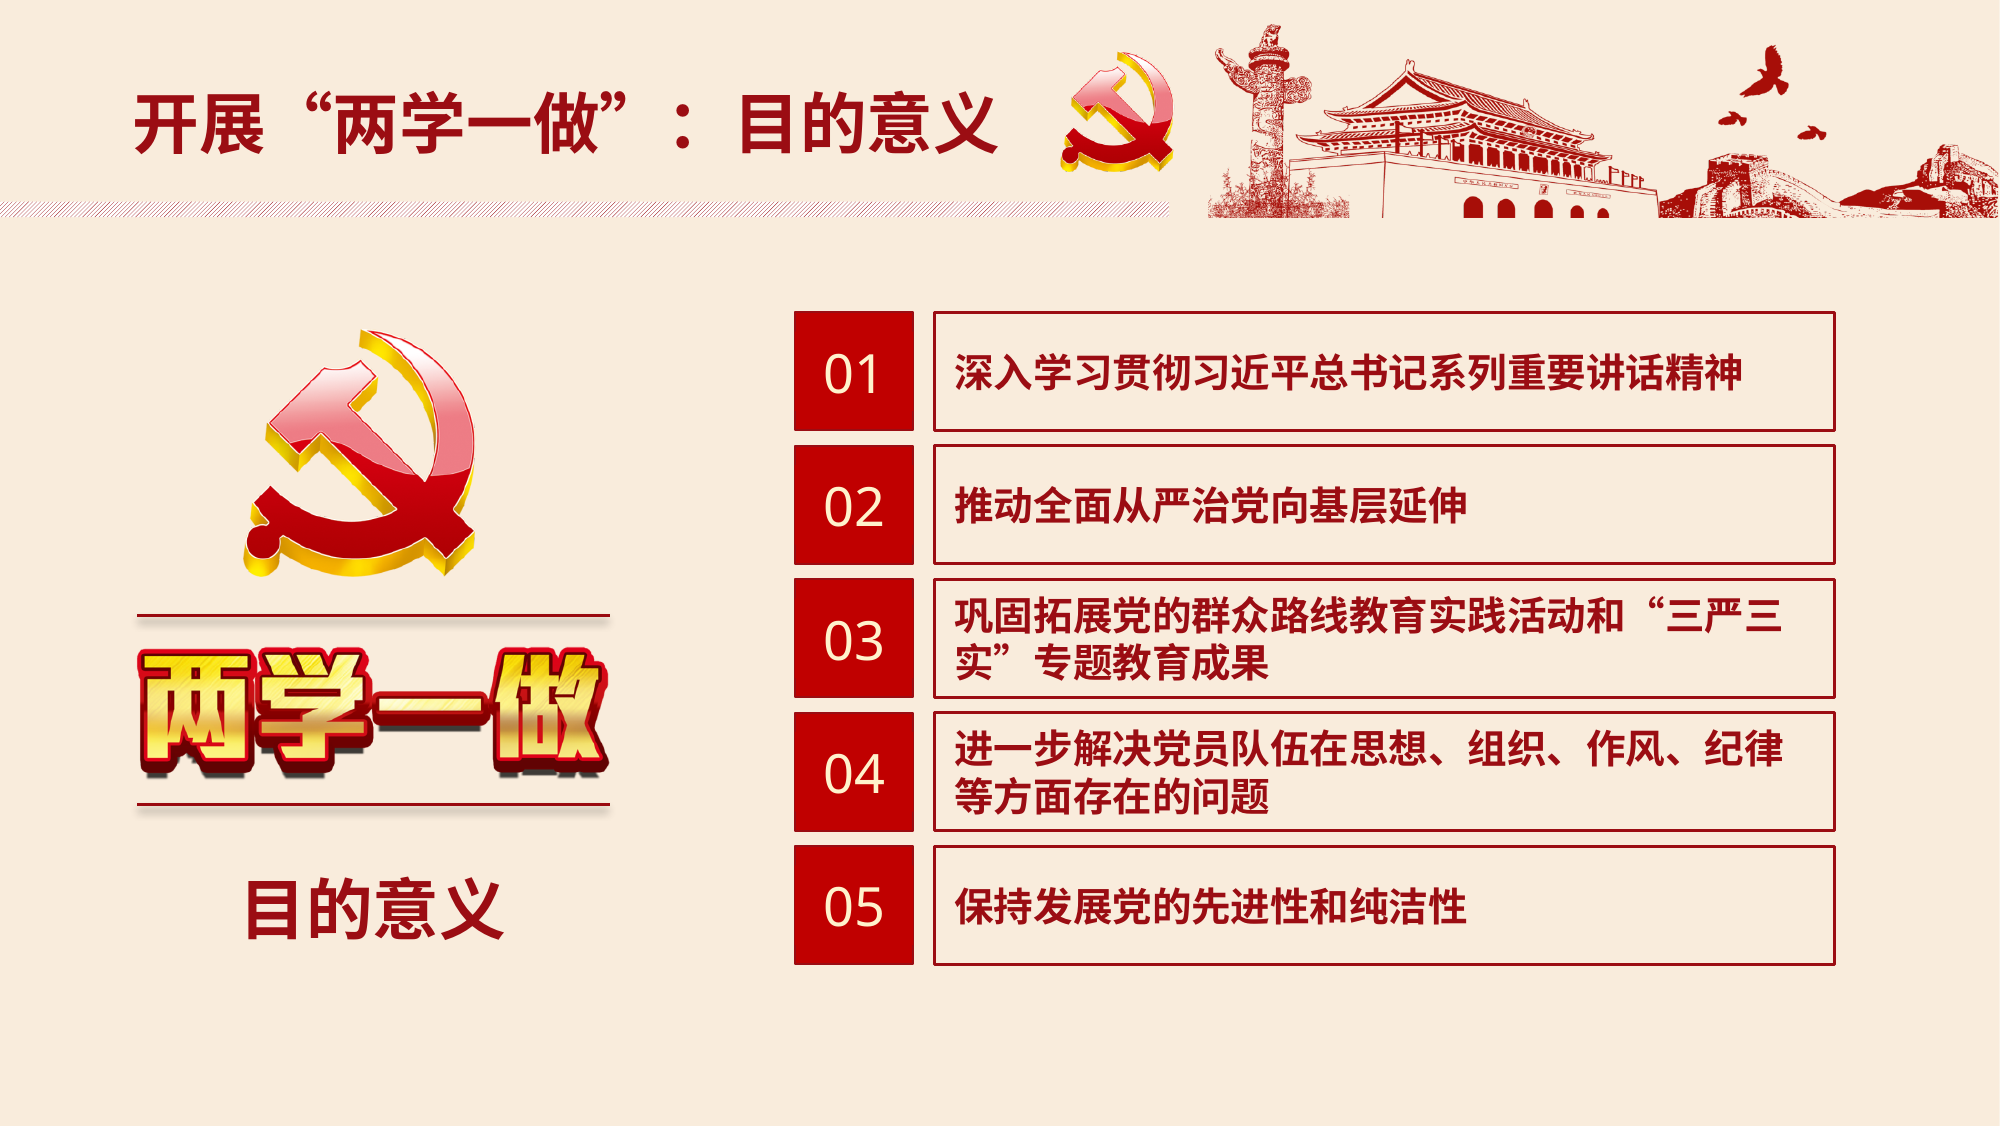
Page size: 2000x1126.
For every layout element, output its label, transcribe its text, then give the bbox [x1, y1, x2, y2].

text_box 巩固拓展党的群众路线教育实践活动和“三严三实”专题教育成果 [933, 577, 1837, 699]
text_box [794, 312, 914, 431]
text_box 保持发展党的先进性和纯洁性 [933, 844, 1837, 966]
list 开展“两学一做”：目的意义 [117, 74, 1079, 169]
picture [0, 0, 2000, 1126]
text_box 进一步解决党员队伍在思想、组织、作风、纪律等方面存在的问题 [933, 711, 1837, 833]
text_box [794, 712, 914, 831]
text_box 目的意义 [133, 817, 612, 958]
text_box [794, 578, 914, 698]
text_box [794, 845, 914, 965]
text_box 推动全面从严治党向基层延伸 [933, 444, 1837, 566]
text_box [99, 615, 635, 808]
text_box 深入学习贯彻习近平总书记系列重要讲话精神 [933, 310, 1837, 432]
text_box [794, 445, 914, 565]
